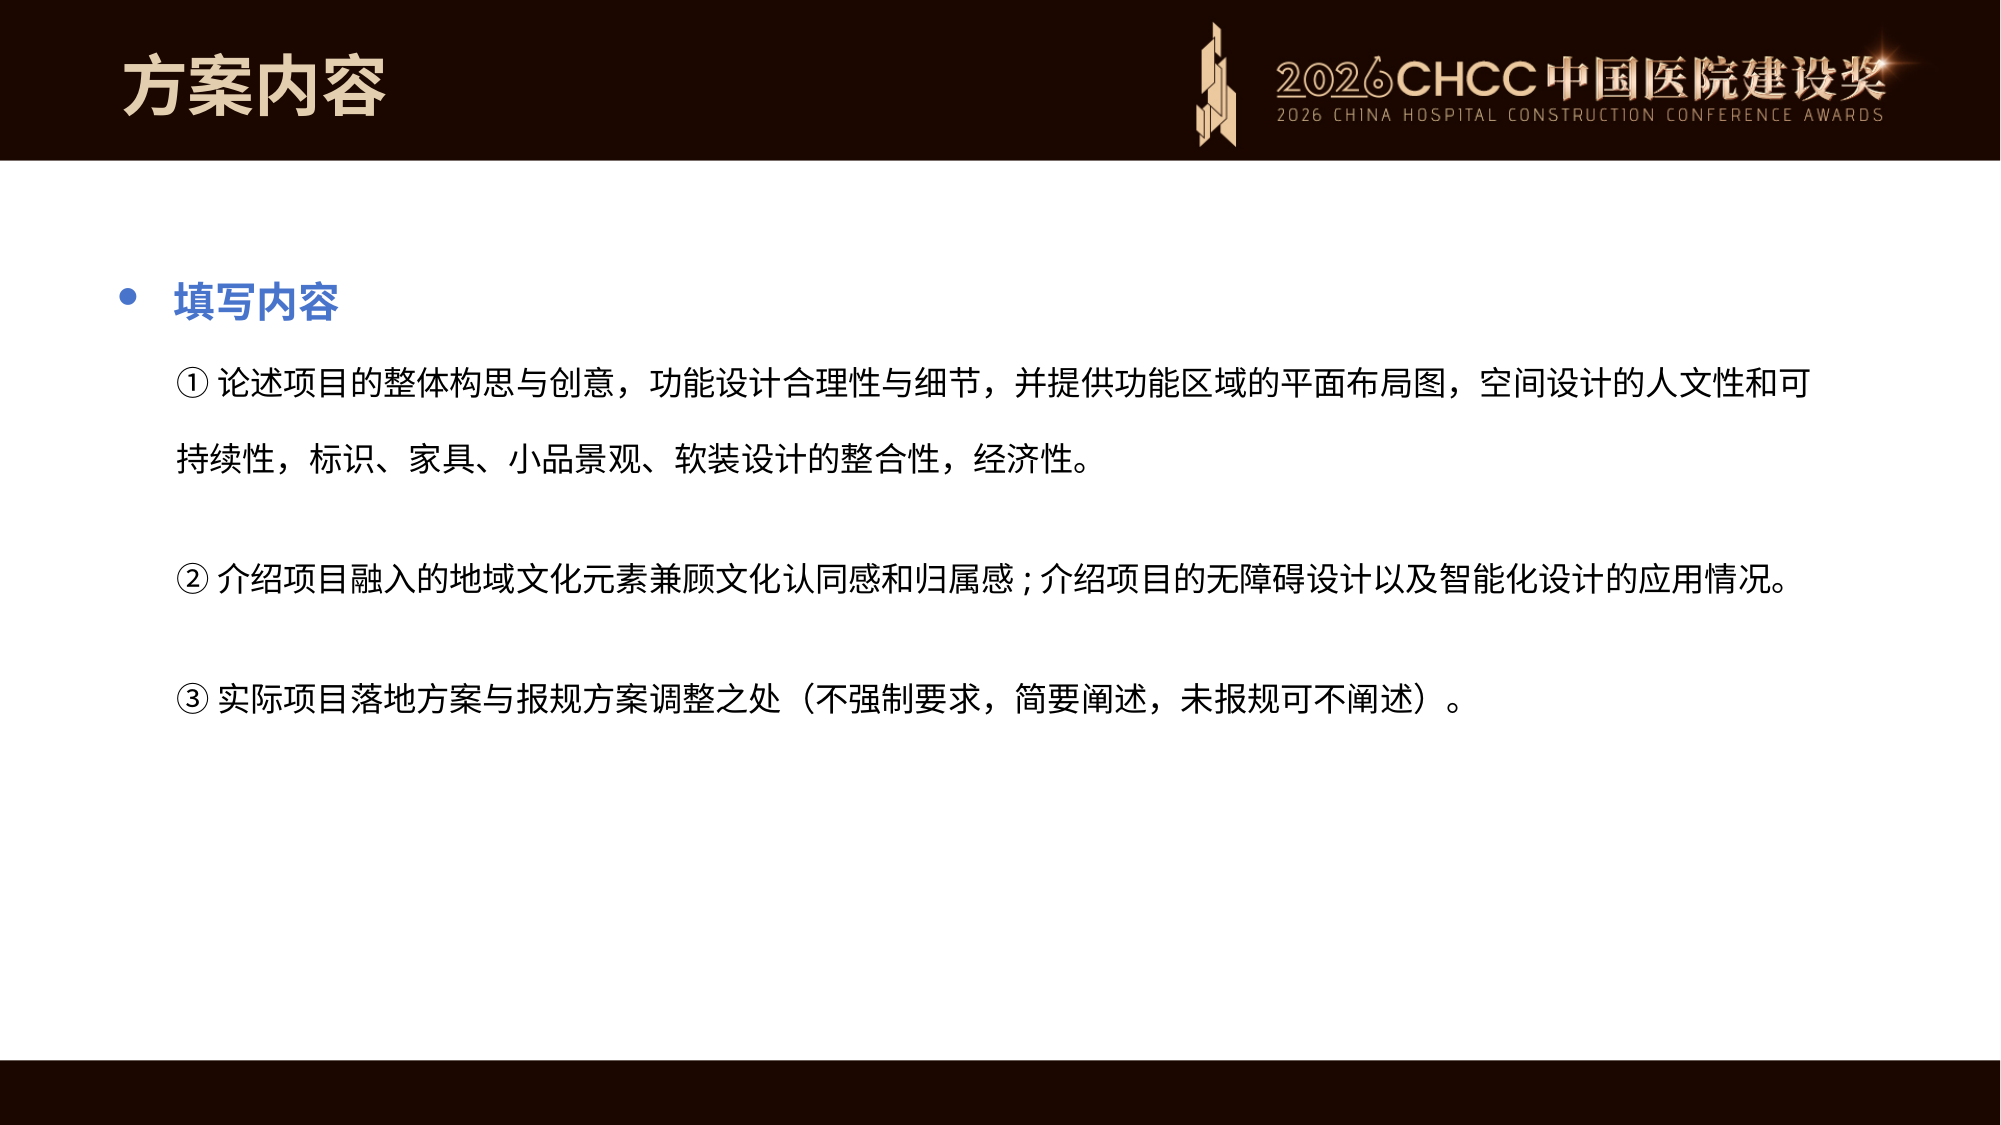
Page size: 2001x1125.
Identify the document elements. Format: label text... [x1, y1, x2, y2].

text_box 方案内容 [106, 36, 563, 132]
picture [0, 0, 2001, 1125]
text_box ①论述项目的整体构思与创意，功能设计合理性与细节，并提供功能区域的平面布局图，空间设计的人文性和可持续性，标识、家具、小品景观、软装设计的整合性，经济性。 ②介绍项目融入的地域文化元素兼顾文化认同感和归属感;介绍项目的无障碍设计以及智能化设计的应用情况。 ③实际项目落地方案与报规方案调整之处（不强制要求，简要阐述，未报规可不阐述）。 [117, 326, 1817, 877]
text_box 填写内容 [117, 244, 934, 327]
